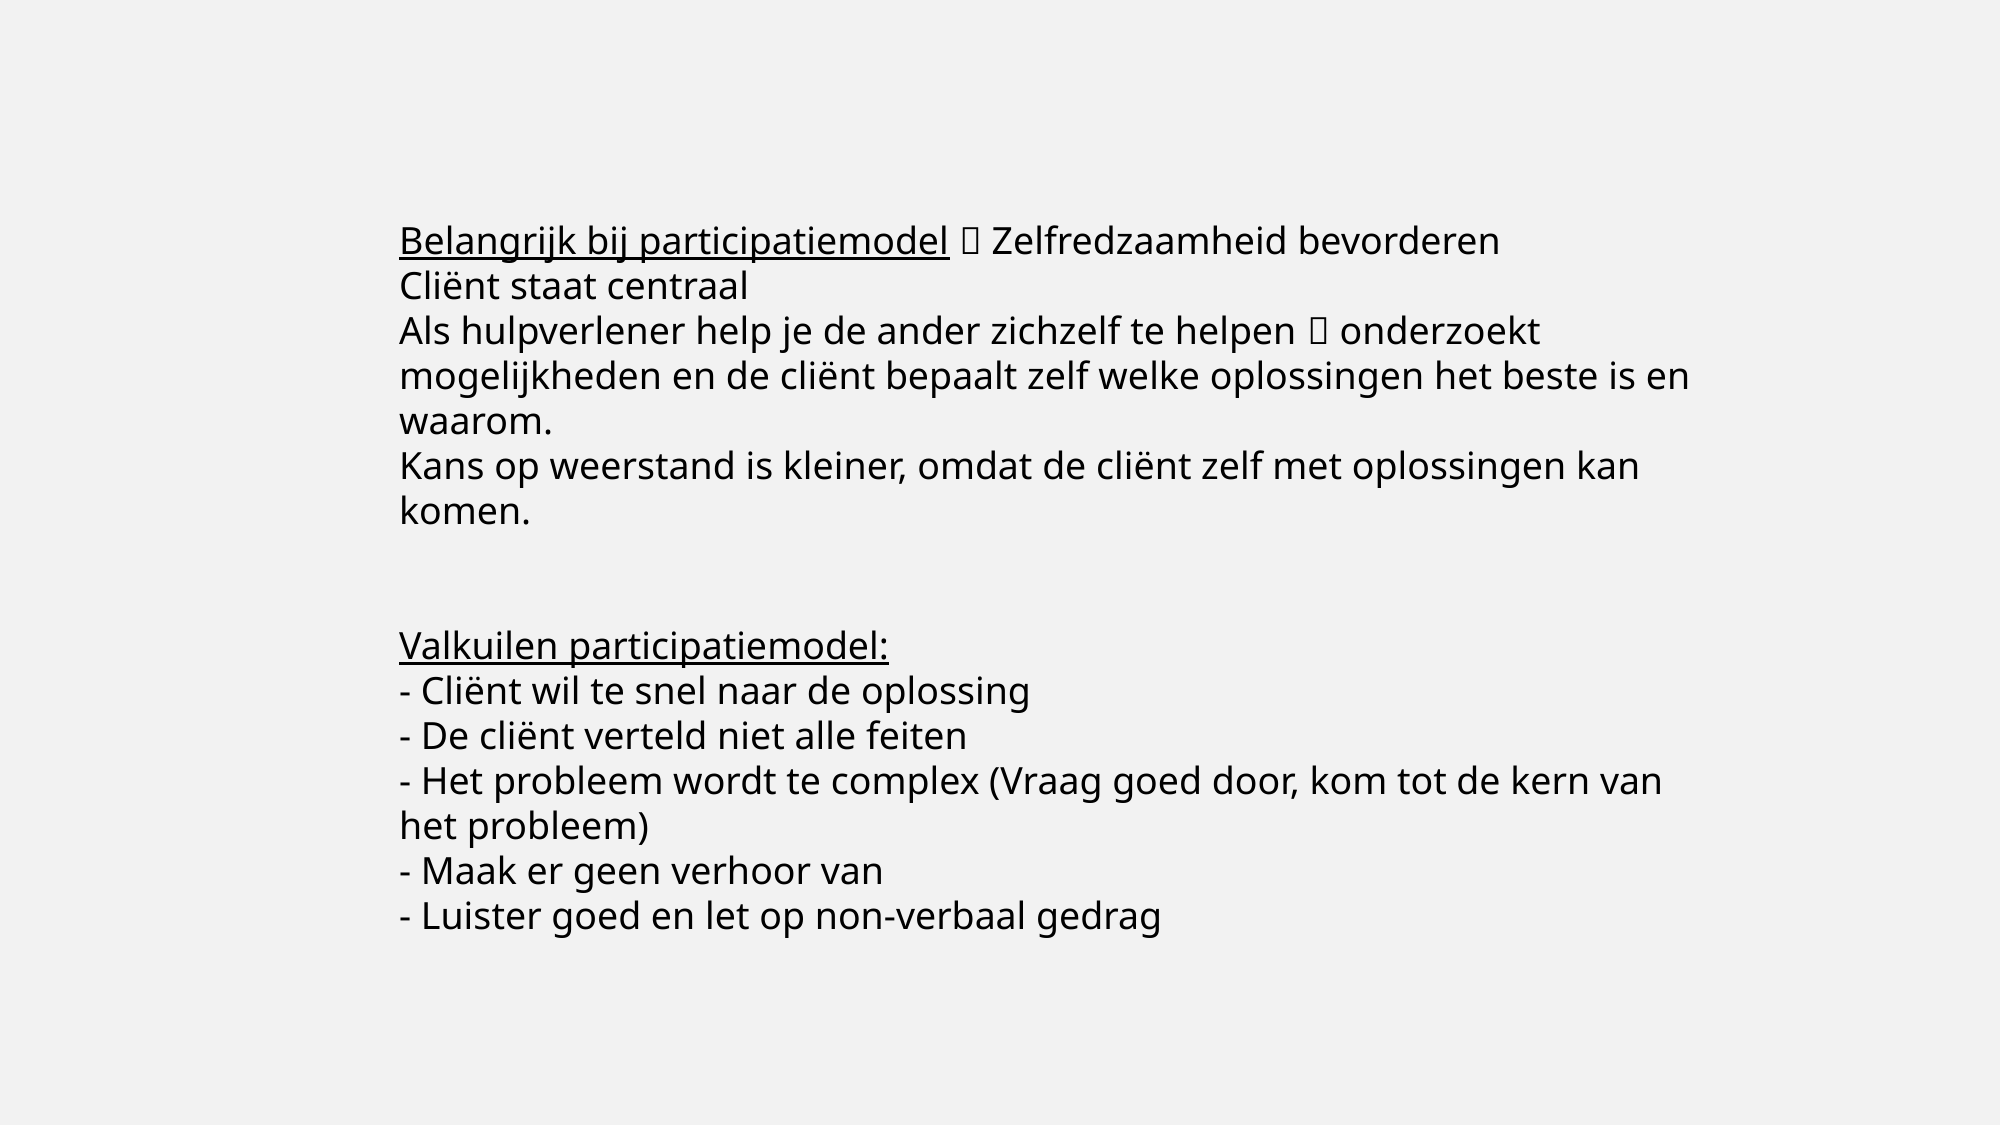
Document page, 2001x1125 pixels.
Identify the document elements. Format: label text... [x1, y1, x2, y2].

text_box Belangrijk bij participatiemodel  Zelfredzaamheid bevorderen Cliënt staat centraal Als hulpverlener help je de ander zichzelf te helpen  onderzoekt mogelijkheden en de cliënt bepaalt zelf welke oplossingen het beste is en waarom. Kans op weerstand is kleiner, omdat de cliënt zelf met oplossingen kan komen. Valkuilen participatiemodel: - Cliënt wil te snel naar de oplossing - De cliënt verteld niet alle feiten - Het probleem wordt te complex (Vraag goed door, kom tot de kern van het probleem) - Maak er geen verhoor van - Luister goed en let op non-verbaal gedrag [384, 209, 1719, 1125]
